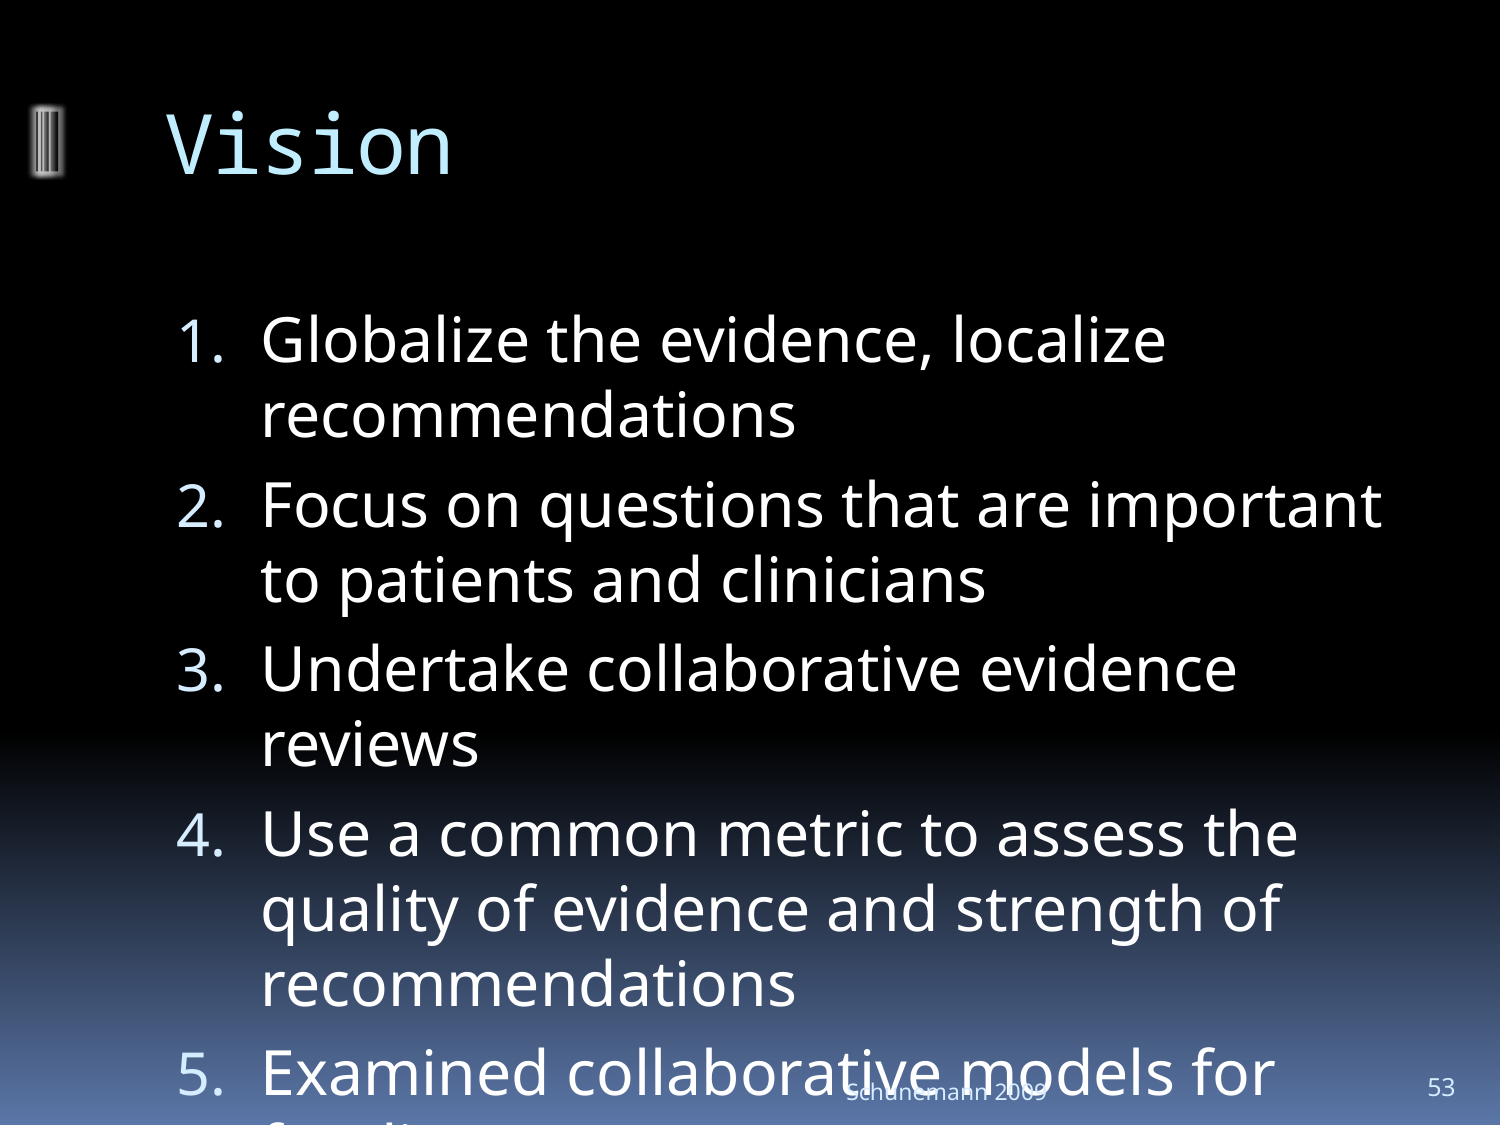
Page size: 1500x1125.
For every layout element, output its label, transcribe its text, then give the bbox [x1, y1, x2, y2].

title Vision [150, 84, 1425, 235]
list Globalize the evidence, localize recommendations Focus on questions that are important to patients and clinicians Undertake collaborative evidence reviews Use a common metric to assess the quality of evidence and strength of recommendations Examined collaborative models for funding [149, 292, 1463, 1043]
footer Schunemann 2009 [150, 1052, 1063, 1113]
slide_number 53 [1412, 1052, 1488, 1113]
